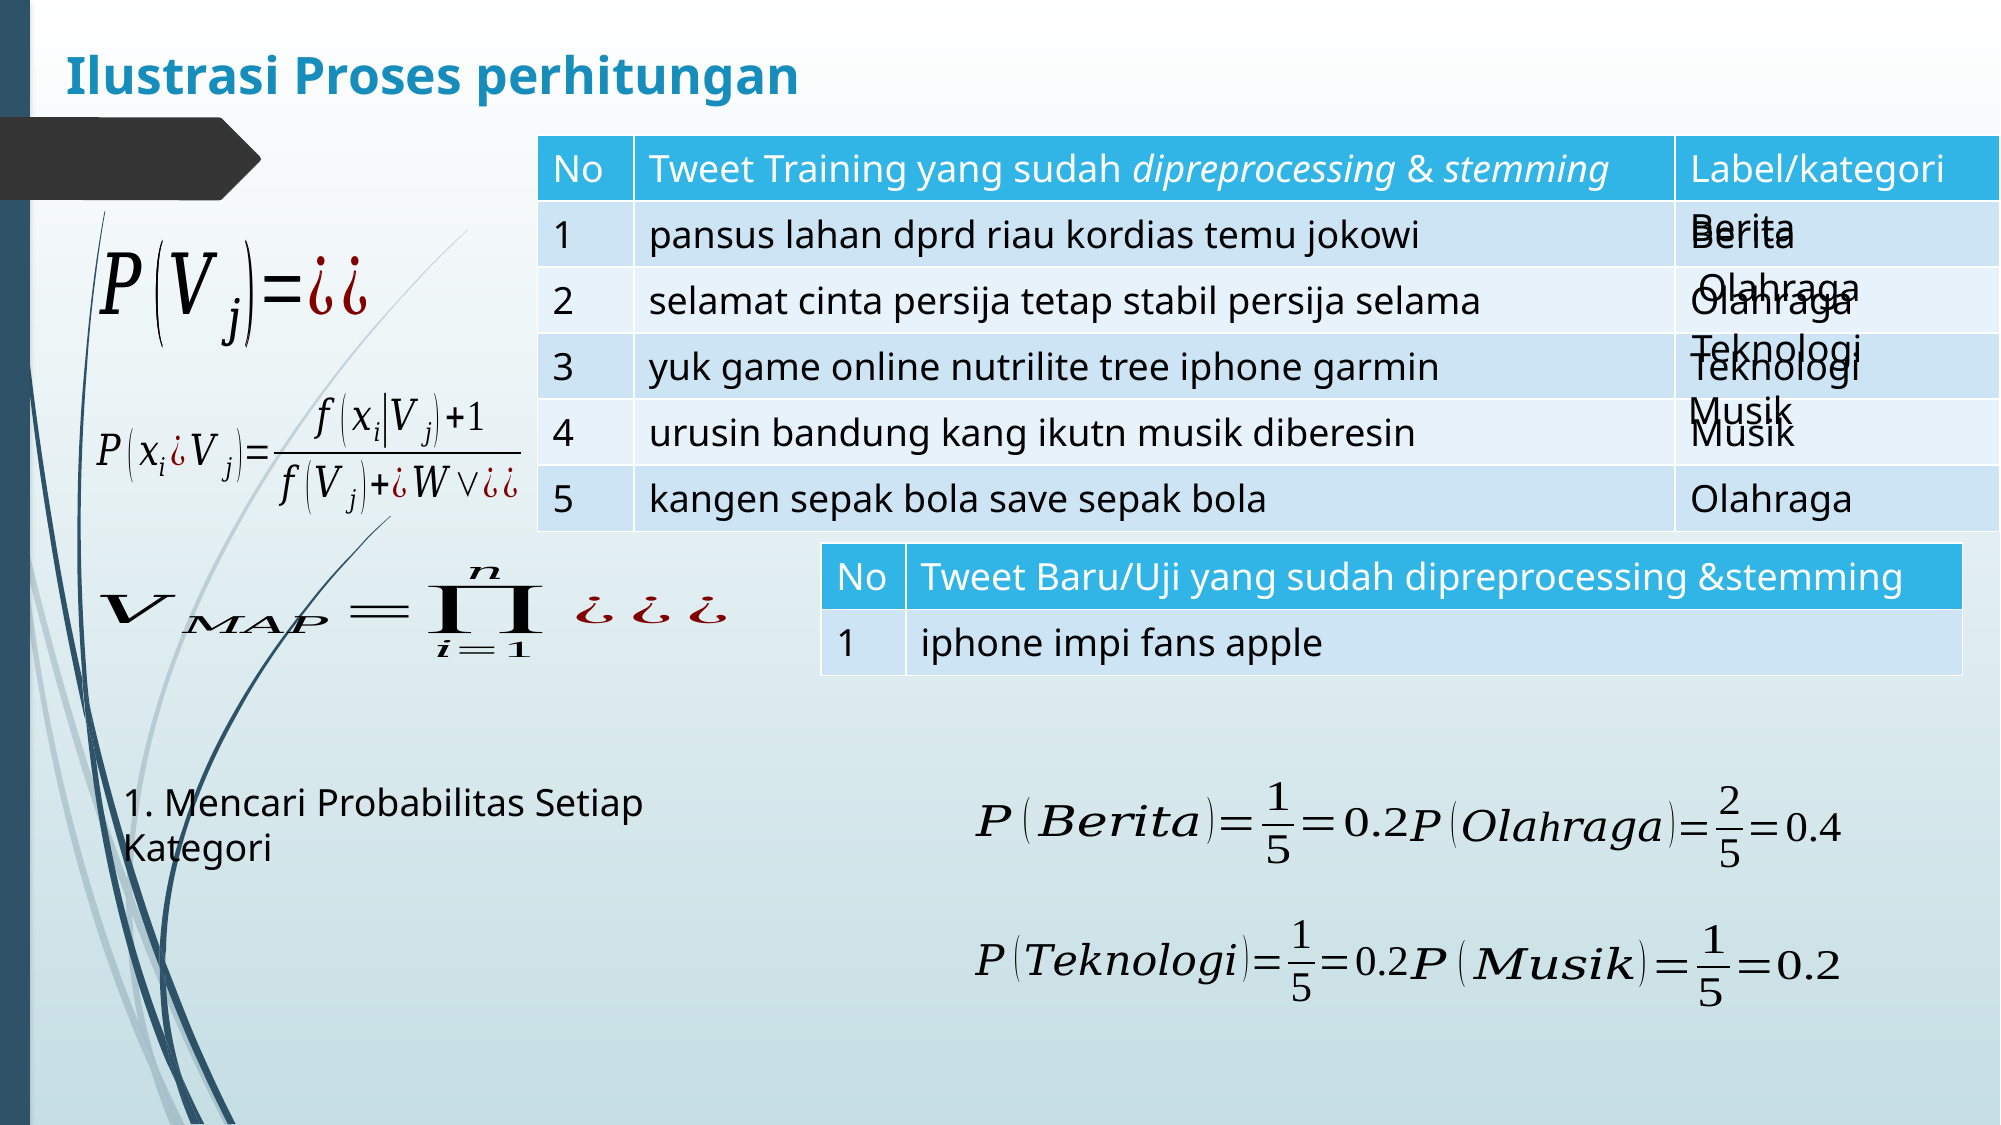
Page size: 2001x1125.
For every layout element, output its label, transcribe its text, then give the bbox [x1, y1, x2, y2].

table_cell yuk game online nutrilite tree iphone garmin [635, 334, 1674, 398]
table_cell Olahraga [1676, 466, 1999, 531]
text_box Olahraga [1683, 257, 1876, 317]
table_cell kangen sepak bola save sepak bola [635, 466, 1674, 531]
text_box Ilustrasi Proses perhitungan [51, 31, 818, 135]
table_cell Olahraga [1676, 268, 1999, 332]
table_header Tweet Baru/Uji yang sudah dipreprocessing &stemming [907, 544, 1962, 609]
table_cell urusin bandung kang ikutn musik diberesin [635, 400, 1674, 464]
table_cell 1 [822, 610, 905, 675]
table_cell 4 [538, 400, 633, 464]
text_box Musik [1673, 379, 1808, 439]
table_cell 1 [538, 202, 633, 266]
table_header No [538, 136, 633, 200]
table_cell Musik [1676, 400, 1999, 464]
table_cell 2 [538, 268, 633, 332]
table_cell pansus lahan dprd riau kordias temu jokowi [635, 202, 1674, 266]
table_cell iphone impi fans apple [907, 610, 1962, 675]
table_cell Berita [1676, 202, 1999, 266]
table_cell selamat cinta persija tetap stabil persija selama [635, 268, 1674, 332]
table_header Tweet Training yang sudah dipreprocessing & stemming [635, 136, 1674, 200]
text_box 1. Mencari Probabilitas Setiap Kategori [107, 771, 660, 877]
table_header Label/kategori [1676, 136, 1999, 200]
table_cell 3 [538, 334, 633, 398]
text_box Berita [1675, 196, 1811, 256]
table_cell Teknologi [1676, 334, 1999, 398]
text_box Teknologi [1677, 318, 1878, 378]
table_header No [822, 544, 905, 609]
table_cell 5 [538, 466, 633, 531]
